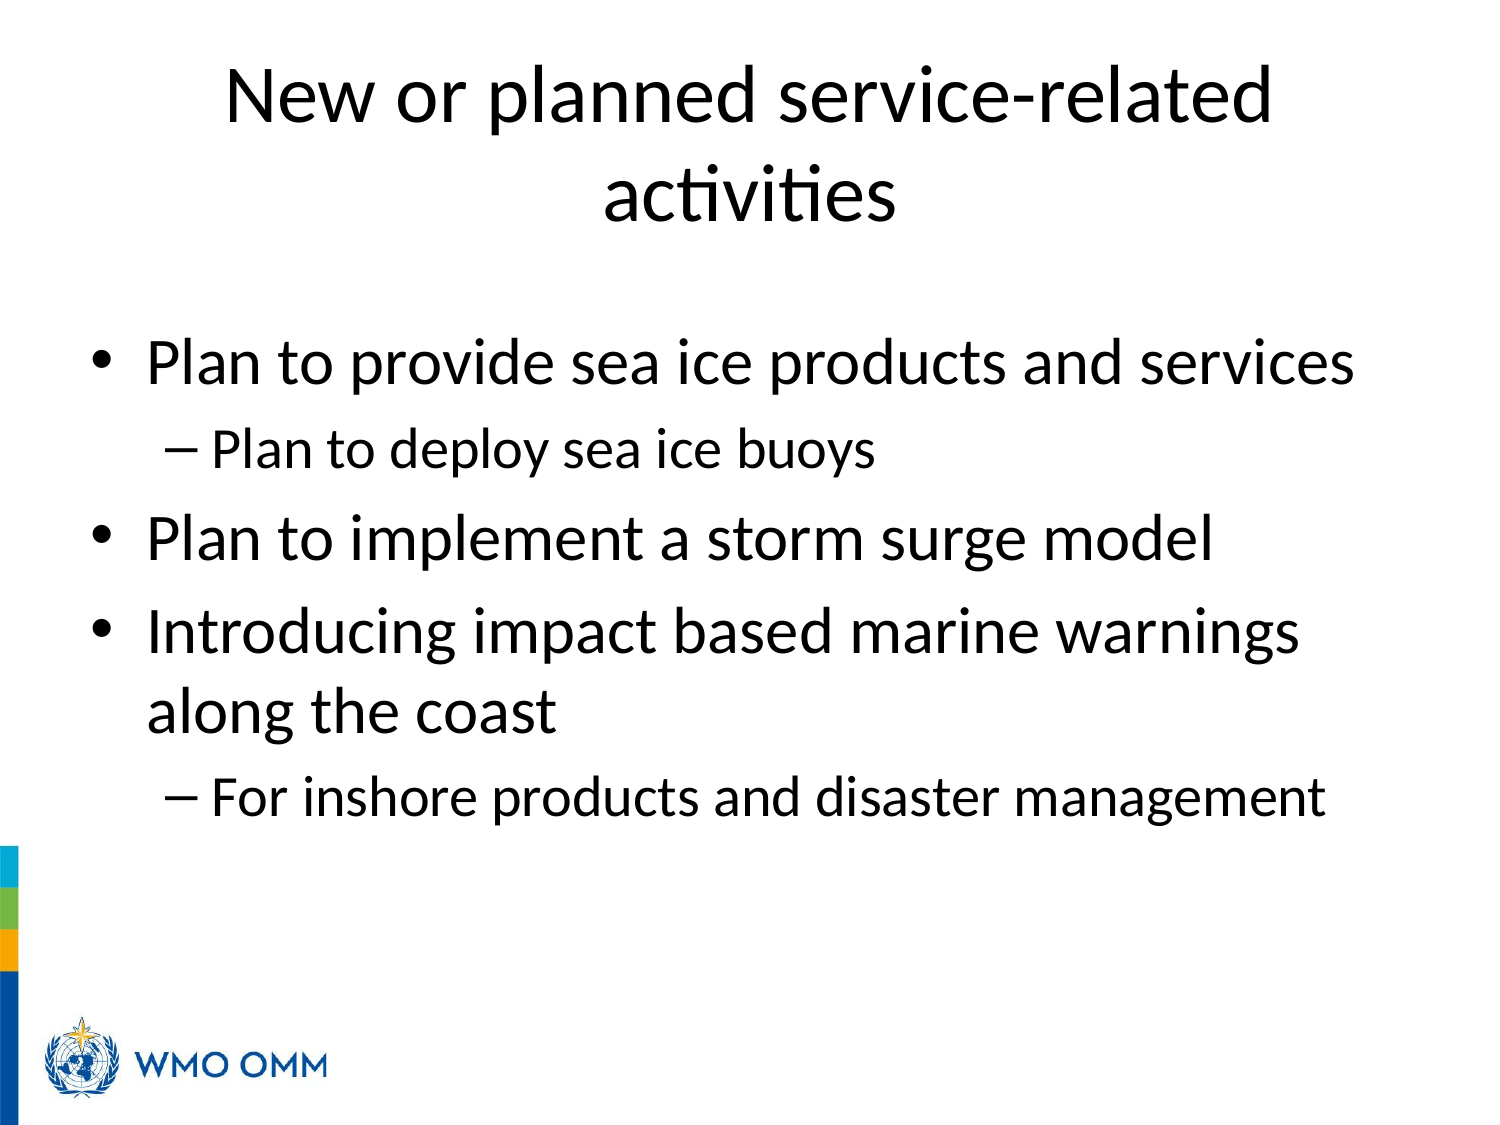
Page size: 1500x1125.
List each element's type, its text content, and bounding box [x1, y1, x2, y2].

title New or planned service-related activities [75, 45, 1425, 233]
picture [0, 845, 327, 1125]
list Plan to provide sea ice products and services Plan to deploy sea ice buoys Plan to implement a storm surge model Introducing impact based marine warnings along the coast For inshore products and disaster management [75, 310, 1425, 1005]
